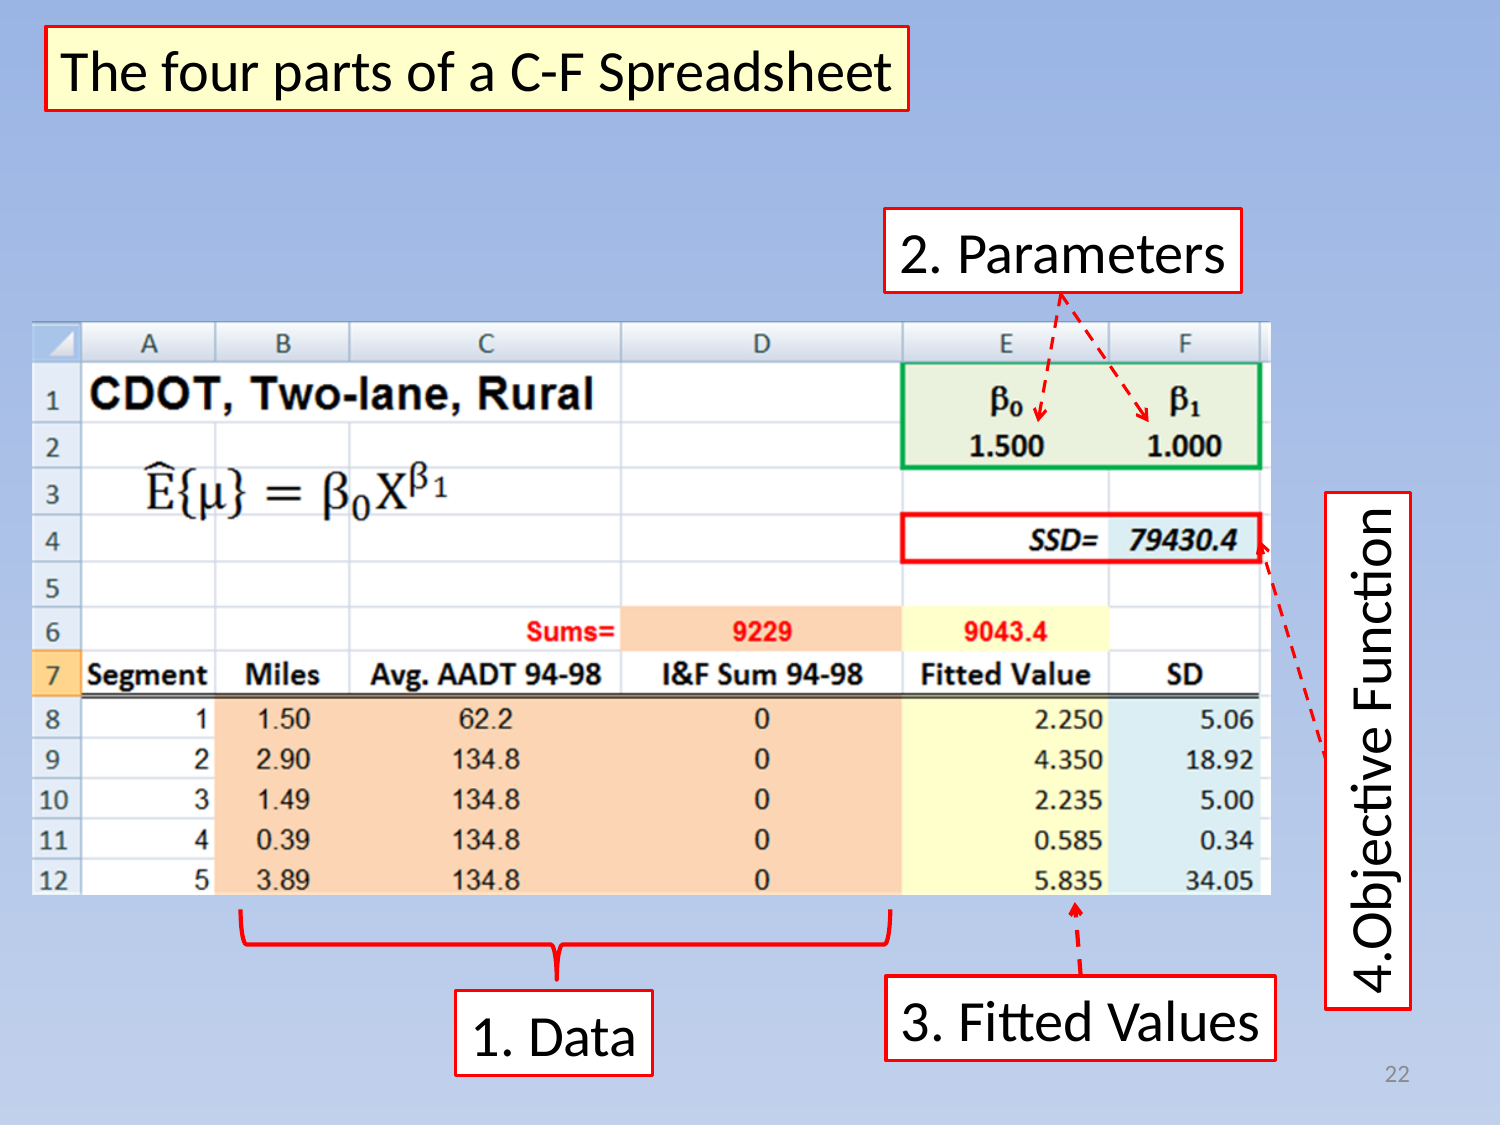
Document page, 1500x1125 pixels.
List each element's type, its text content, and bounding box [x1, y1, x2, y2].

text_box 4.Objective Function [1325, 492, 1411, 1010]
slide_number 22 [1074, 1042, 1425, 1103]
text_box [1074, 901, 1082, 977]
text_box 1. Data [455, 990, 653, 1076]
text_box The four parts of a C-F Spreadsheet [45, 26, 909, 111]
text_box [1037, 293, 1059, 423]
text_box [239, 909, 892, 981]
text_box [1060, 293, 1149, 423]
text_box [1259, 540, 1334, 785]
picture [32, 321, 1272, 895]
text_box 2. Parameters [884, 208, 1242, 293]
text_box 3. Fitted Values [885, 975, 1276, 1061]
